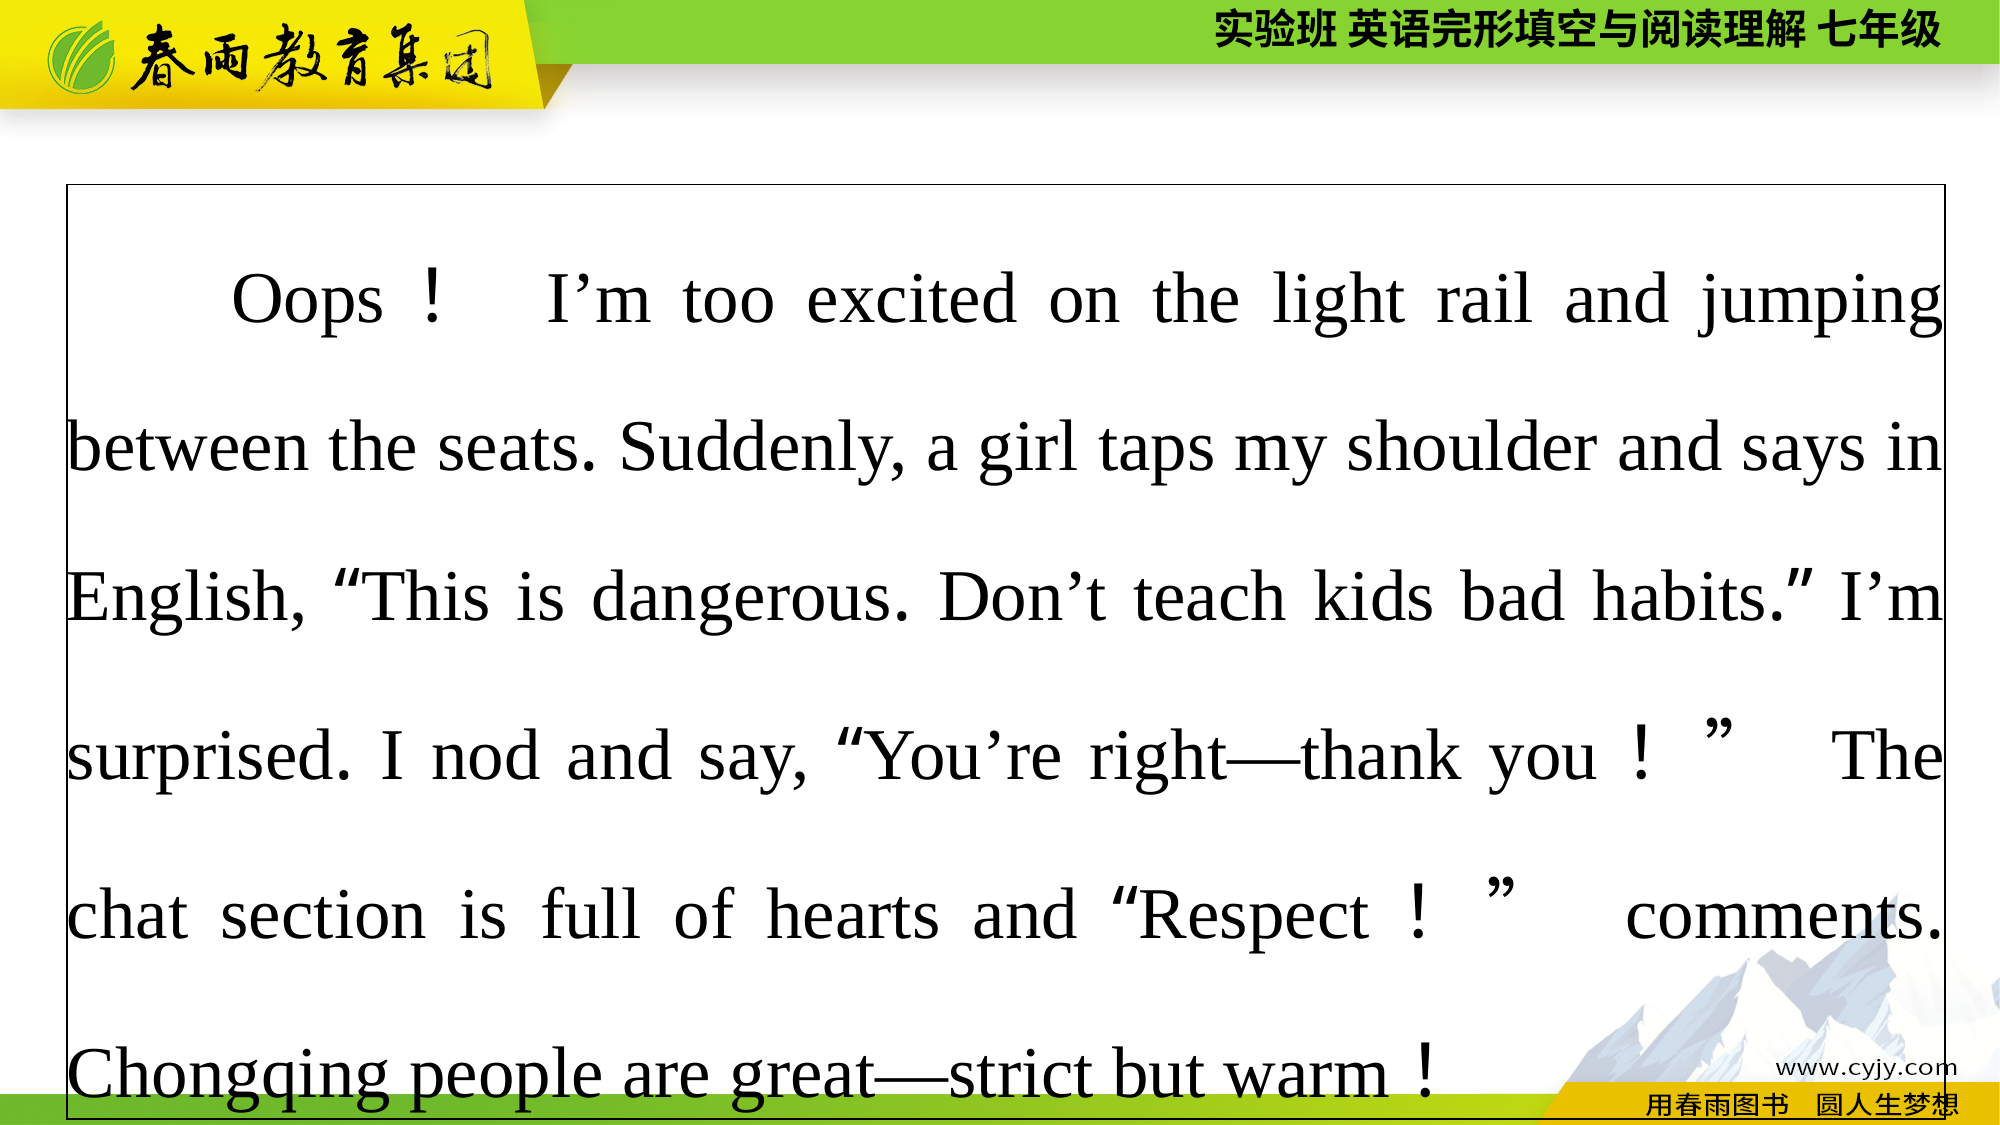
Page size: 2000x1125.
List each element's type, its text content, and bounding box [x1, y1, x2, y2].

picture [0, 0, 2000, 1125]
table_header Oops！ I’m too excited on the light rail and jumping between the seats. Suddenly, a girl taps my shoulder and says in English, “This is dangerous. Don’t teach kids bad habits.” I’m surprised. I nod and say, “You’re right—thank you！” The chat section is full of hearts and “Respect！” comments. Chongqing people are great—strict but warm！ [68, 185, 1944, 1118]
